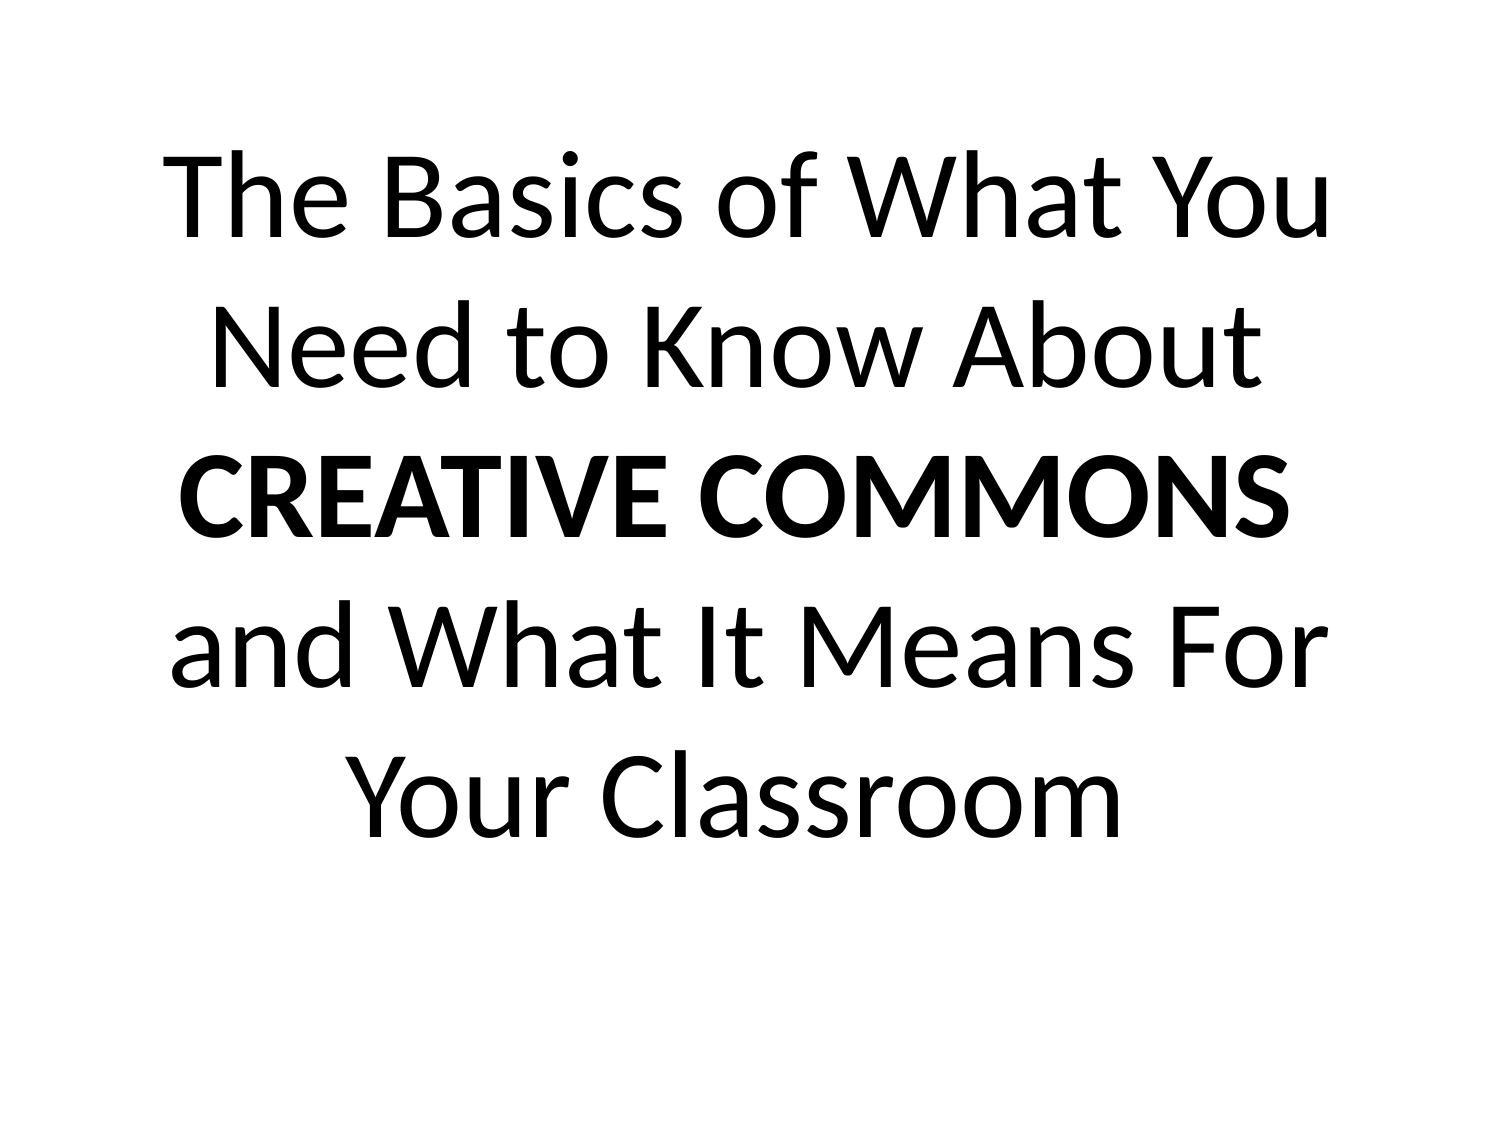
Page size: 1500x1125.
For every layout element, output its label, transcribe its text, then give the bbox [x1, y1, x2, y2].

title The Basics of What You Need to Know About CREATIVE COMMONS and What It Means For Your Classroom [75, 99, 1425, 875]
